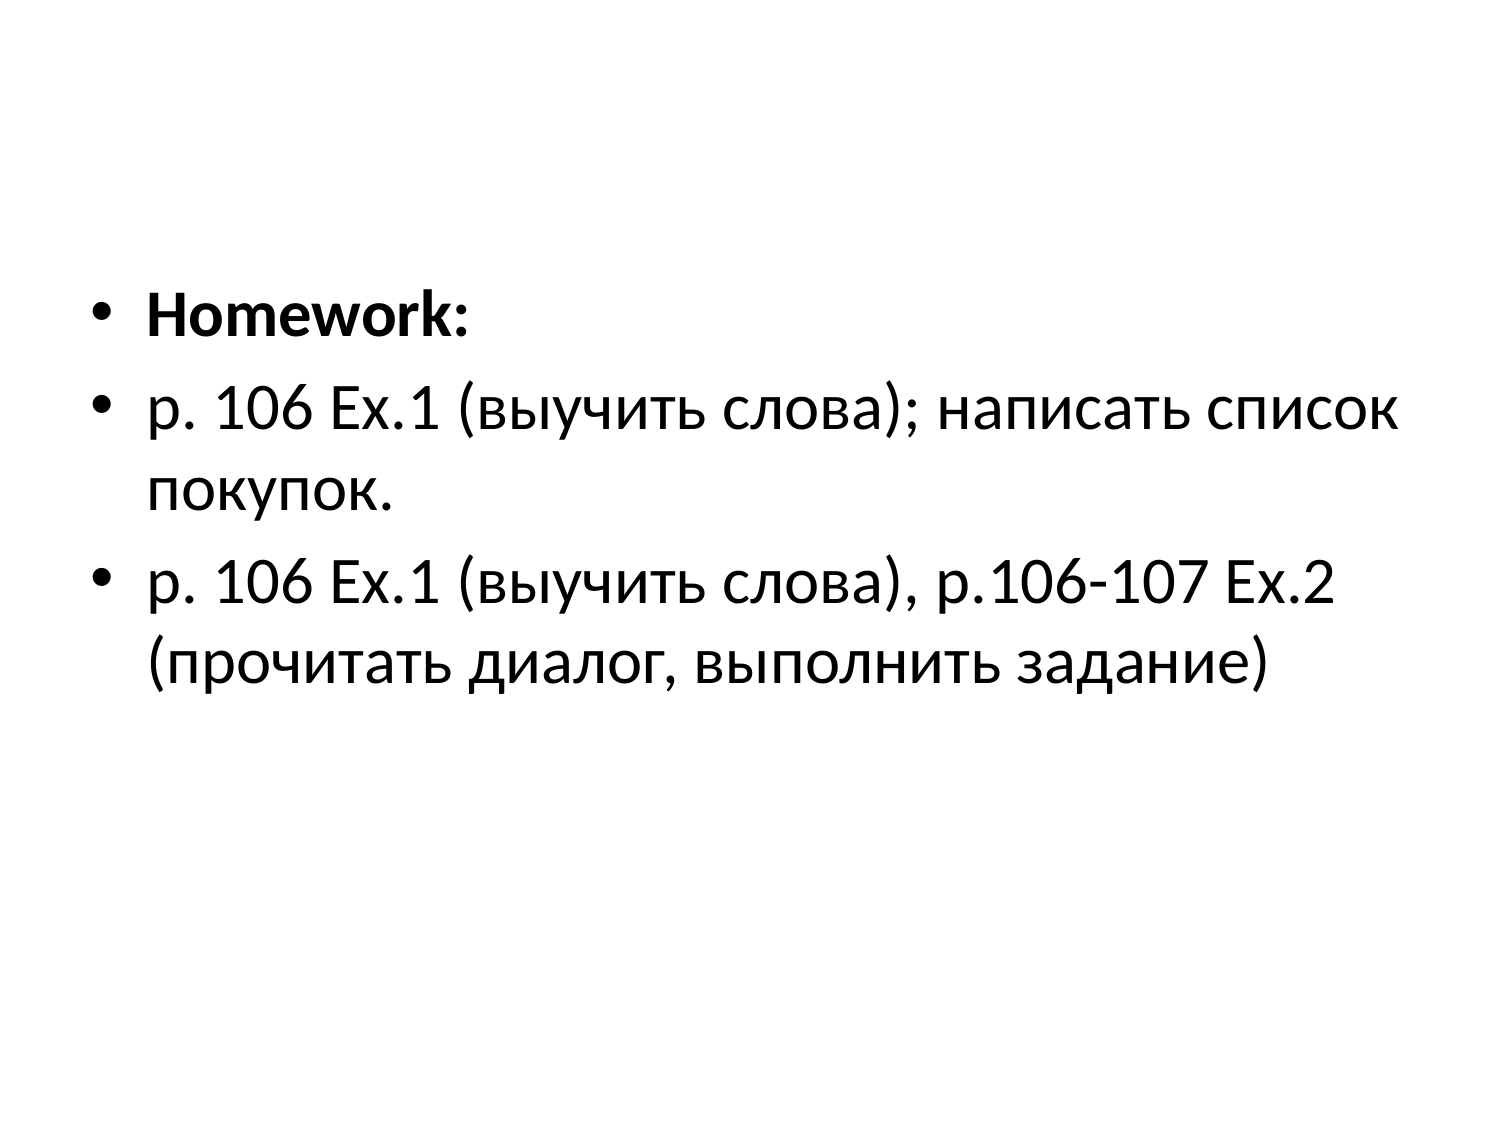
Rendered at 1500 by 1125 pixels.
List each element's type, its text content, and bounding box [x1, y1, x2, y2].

list Homework: p. 106 Ex.1 (выучить слова); написать список покупок. p. 106 Ex.1 (выучить слова), p.106-107 Ex.2 (прочитать диалог, выполнить задание) [75, 262, 1425, 1005]
